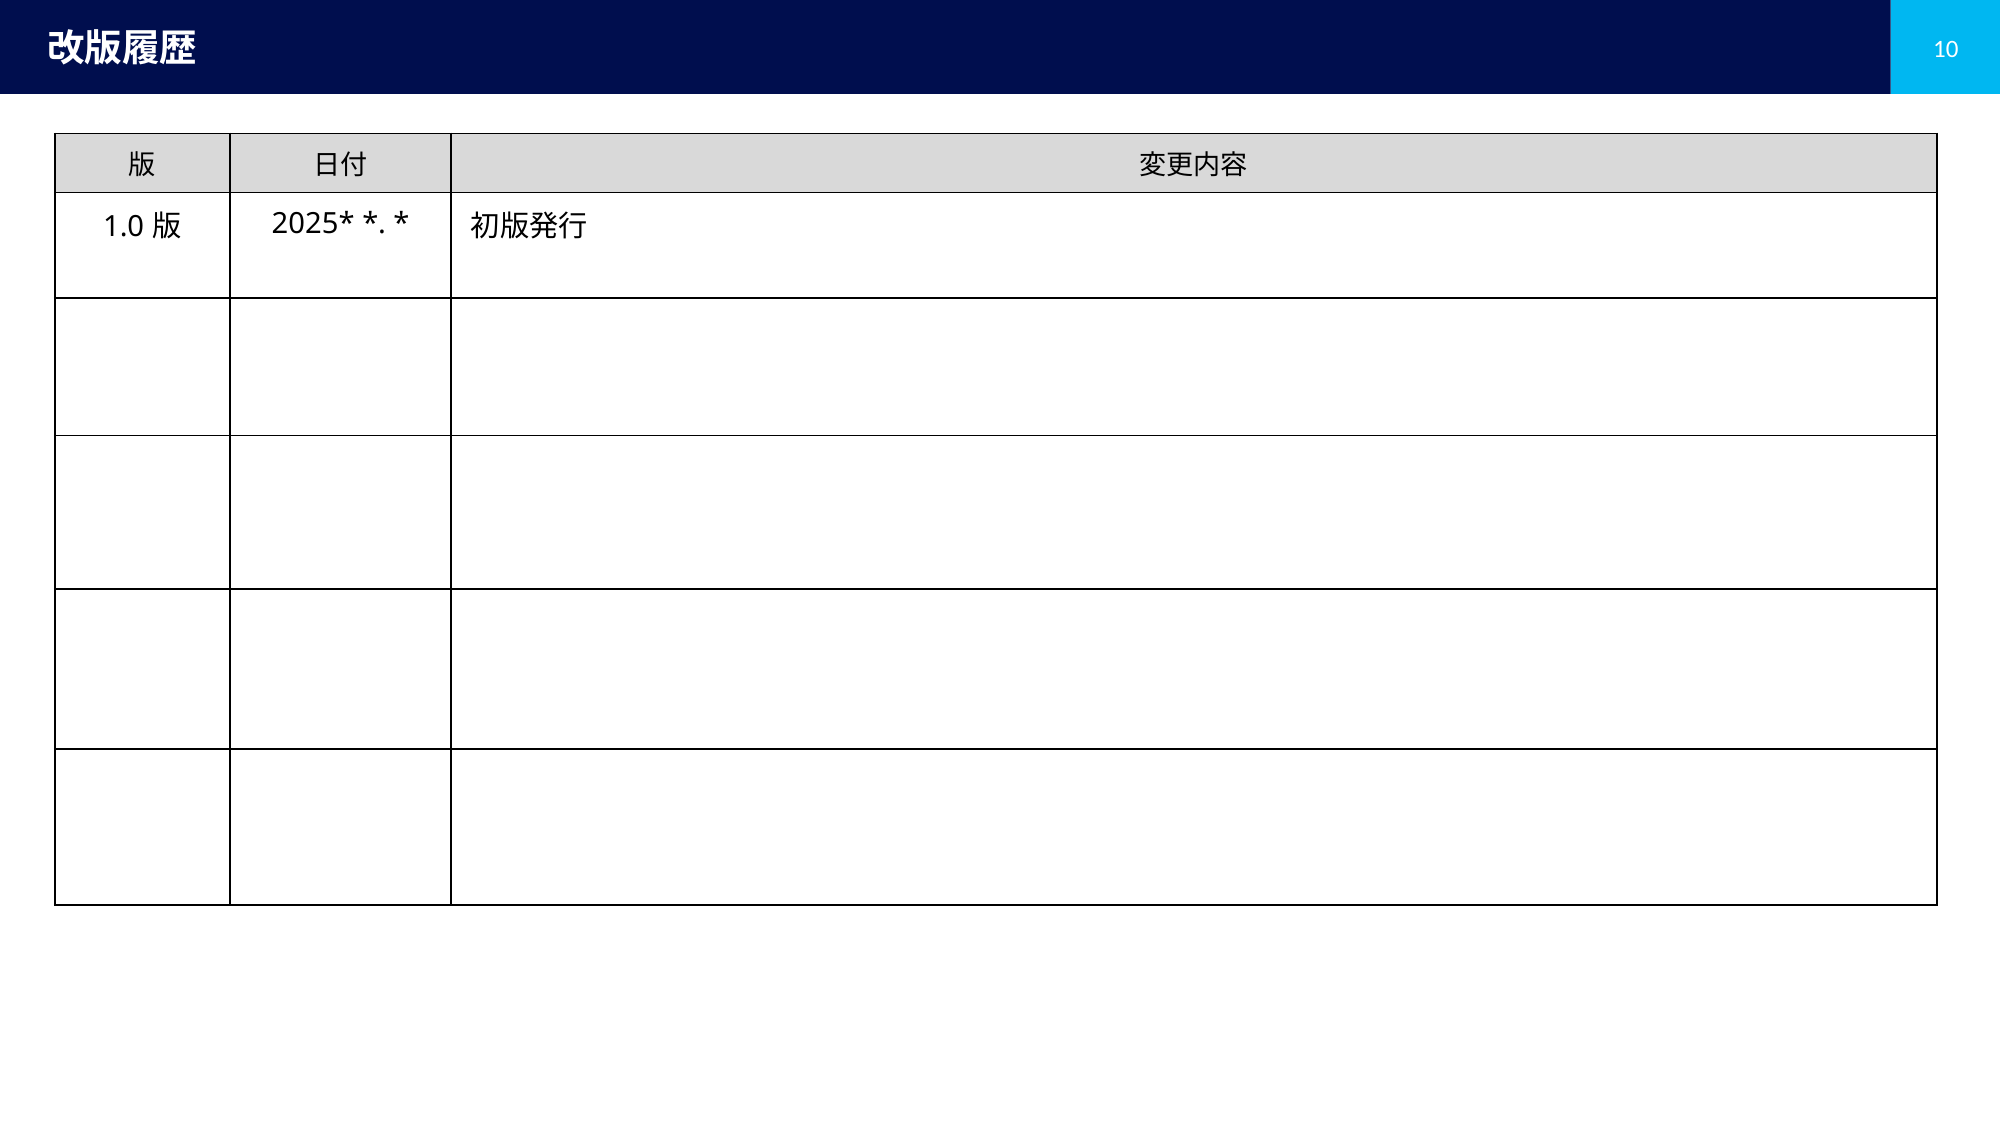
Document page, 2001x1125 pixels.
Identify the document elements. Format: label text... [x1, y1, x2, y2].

table_header 変更内容 [452, 134, 1936, 192]
table_cell 初版発行 [452, 193, 1936, 297]
table_header 日付 [231, 134, 450, 192]
table_cell [231, 590, 450, 748]
table_cell [231, 436, 450, 588]
table_cell [452, 299, 1936, 435]
table_cell [231, 299, 450, 435]
table_cell [56, 750, 229, 904]
table_cell [452, 750, 1936, 904]
table_cell 2025* *. * [231, 193, 450, 297]
table_cell 1.0版 [56, 193, 229, 297]
table_cell [231, 750, 450, 904]
table_cell [56, 299, 229, 435]
table_cell [452, 590, 1936, 748]
title 改版履歴 [0, 0, 1891, 94]
table_cell [56, 590, 229, 748]
table_cell [56, 436, 229, 588]
table_cell [452, 436, 1936, 588]
table_header 版 [56, 134, 229, 192]
